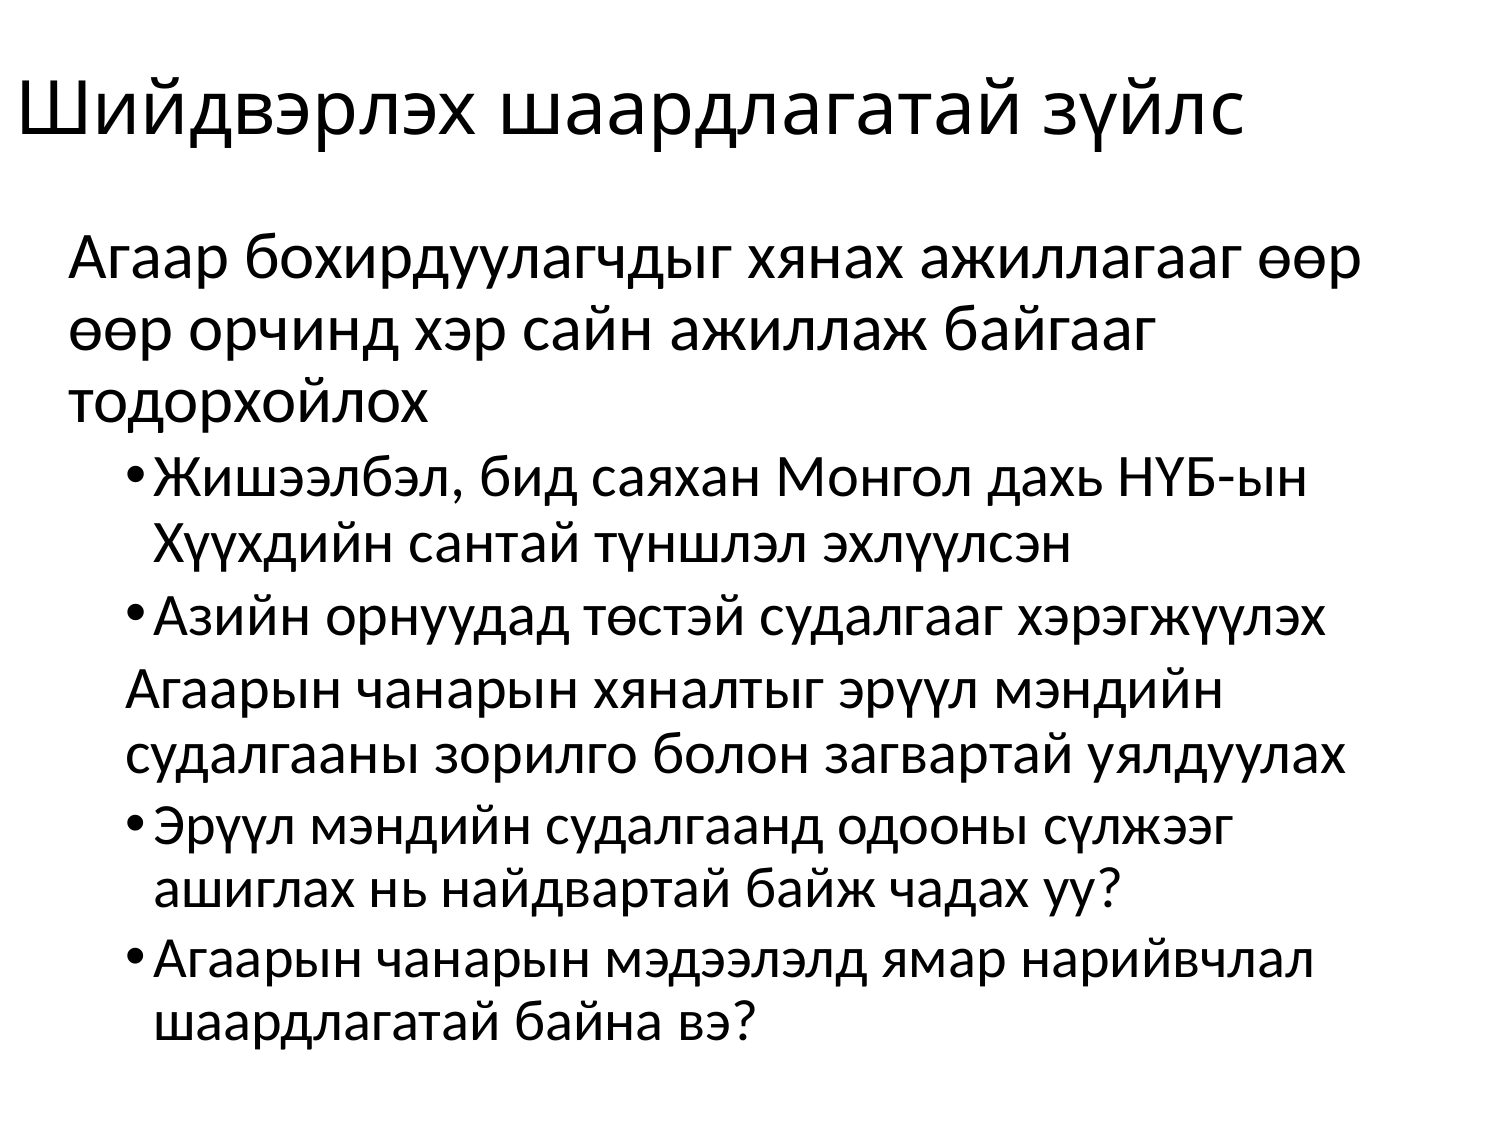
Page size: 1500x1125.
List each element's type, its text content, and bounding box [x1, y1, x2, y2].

title Шийдвэрлэх шаардлагатай зүйлс [0, 48, 1500, 173]
list Агаар бохирдуулагчдыг хянах ажиллагааг өөр өөр орчинд хэр сайн ажиллаж байгааг тодорхойлох Жишээлбэл, бид саяхан Монгол дахь НҮБ-ын Хүүхдийн сантай түншлэл эхлүүлсэн Азийн орнуудад төстэй судалгааг хэрэгжүүлэх Агаарын чанарын хяналтыг эрүүл мэндийн судалгааны зорилго болон загвартай уялдуулах Эрүүл мэндийн судалгаанд одооны сүлжээг ашиглах нь найдвартай байж чадах уу? Агаарын чанарын мэдээлэлд ямар нарийвчлал шаардлагатай байна вэ? [53, 213, 1455, 1093]
